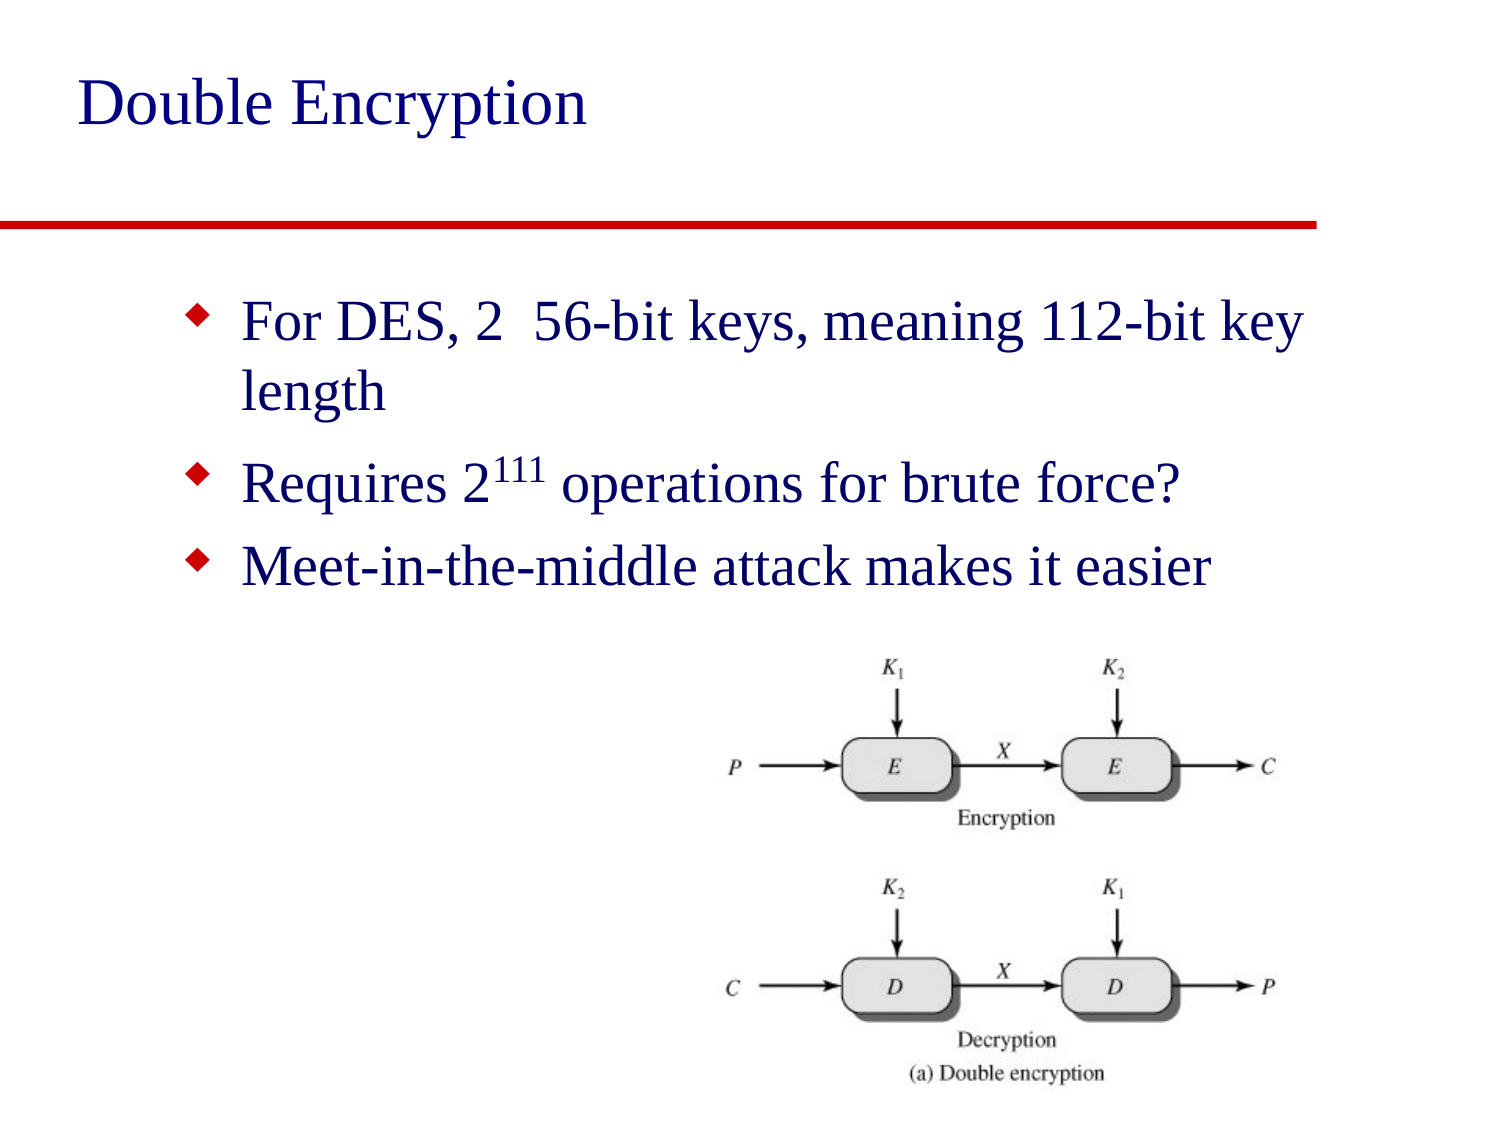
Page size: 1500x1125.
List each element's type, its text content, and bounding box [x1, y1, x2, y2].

list For DES, 2 56-bit keys, meaning 112-bit key length Requires 2111 operations for brute force? Meet-in-the-middle attack makes it easier [169, 274, 1438, 951]
title Double Encryption [62, 43, 1338, 226]
picture [690, 656, 1312, 1092]
